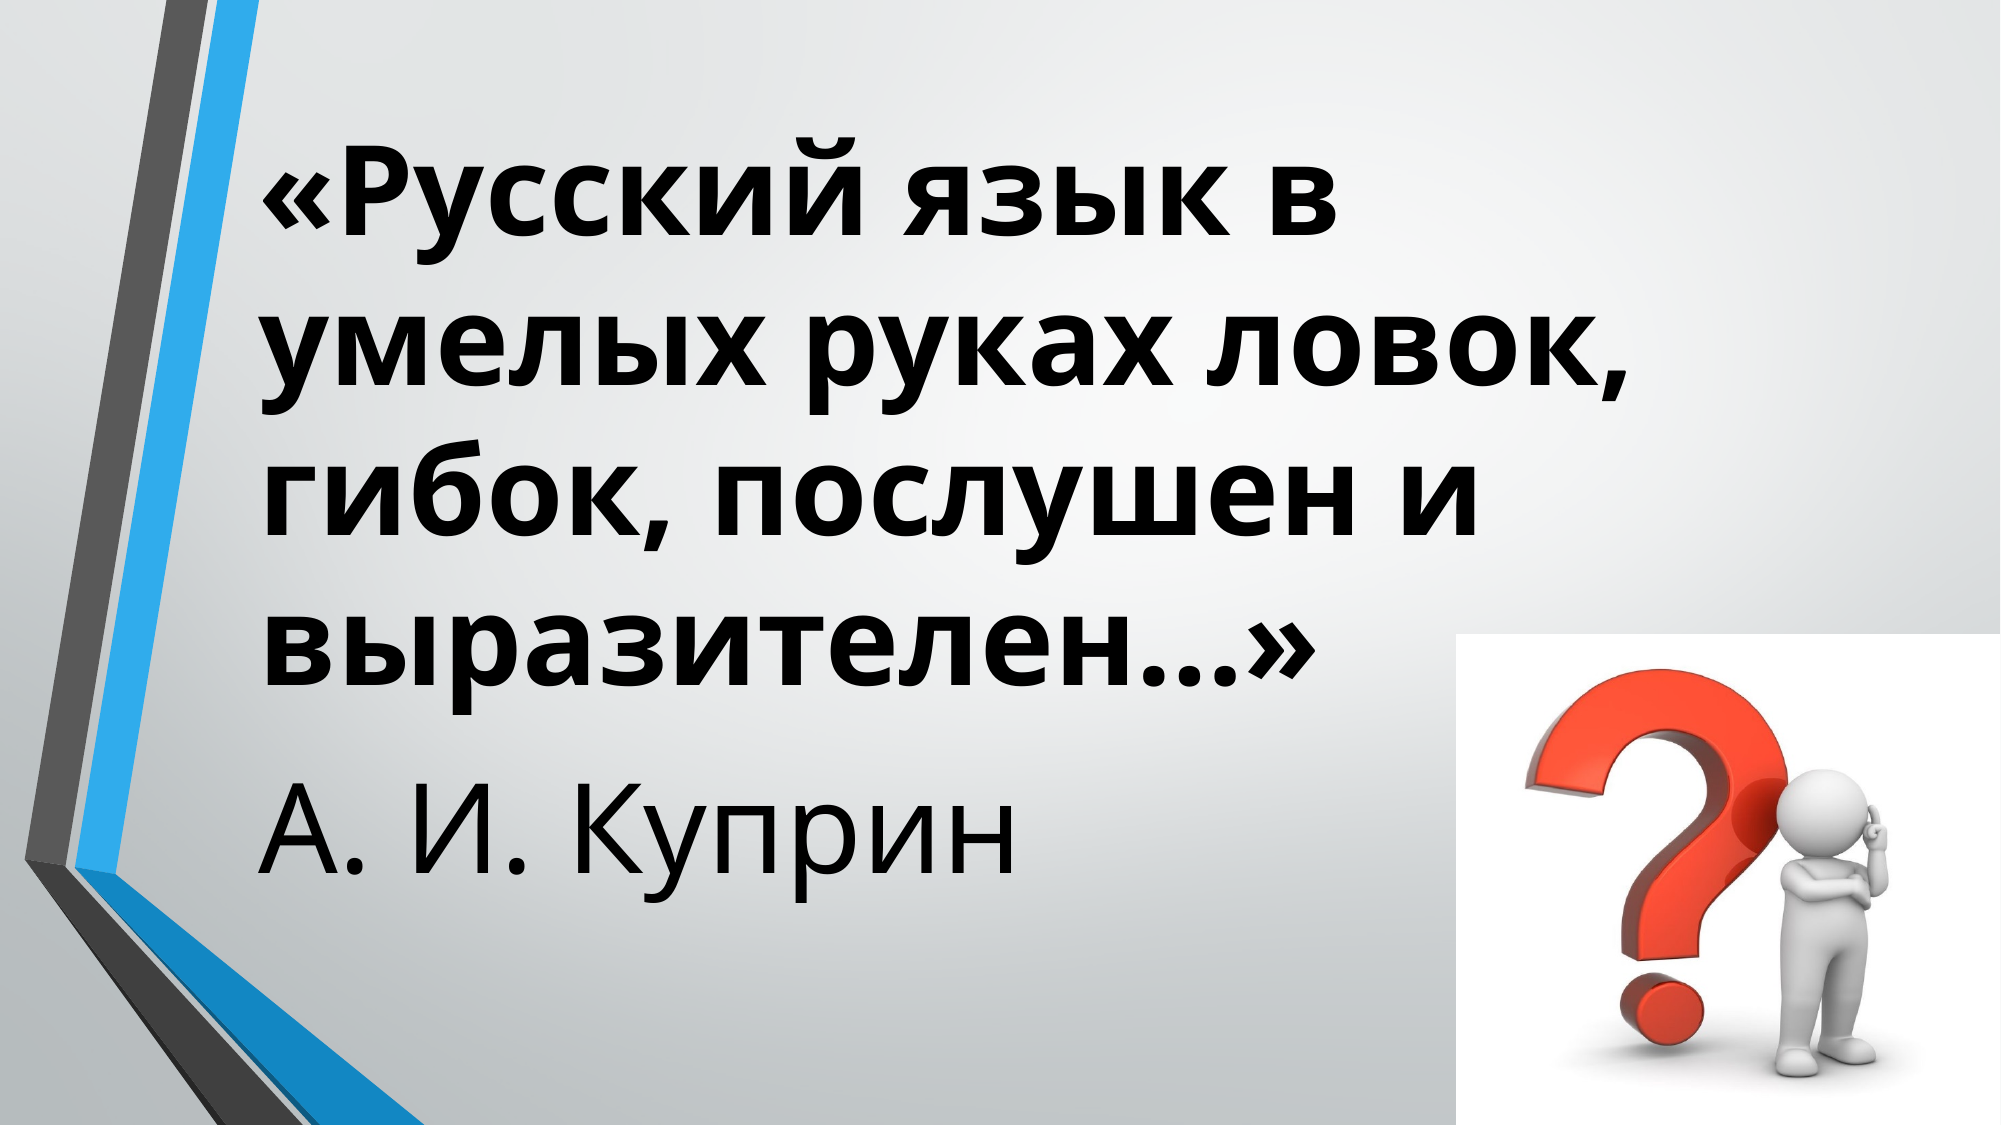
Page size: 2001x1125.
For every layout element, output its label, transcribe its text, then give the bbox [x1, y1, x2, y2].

picture [1456, 634, 2000, 1125]
list «Русский язык в умелых руках ловок, гибок, послушен и выразителен…» А. И. Куприн [243, 141, 1887, 950]
